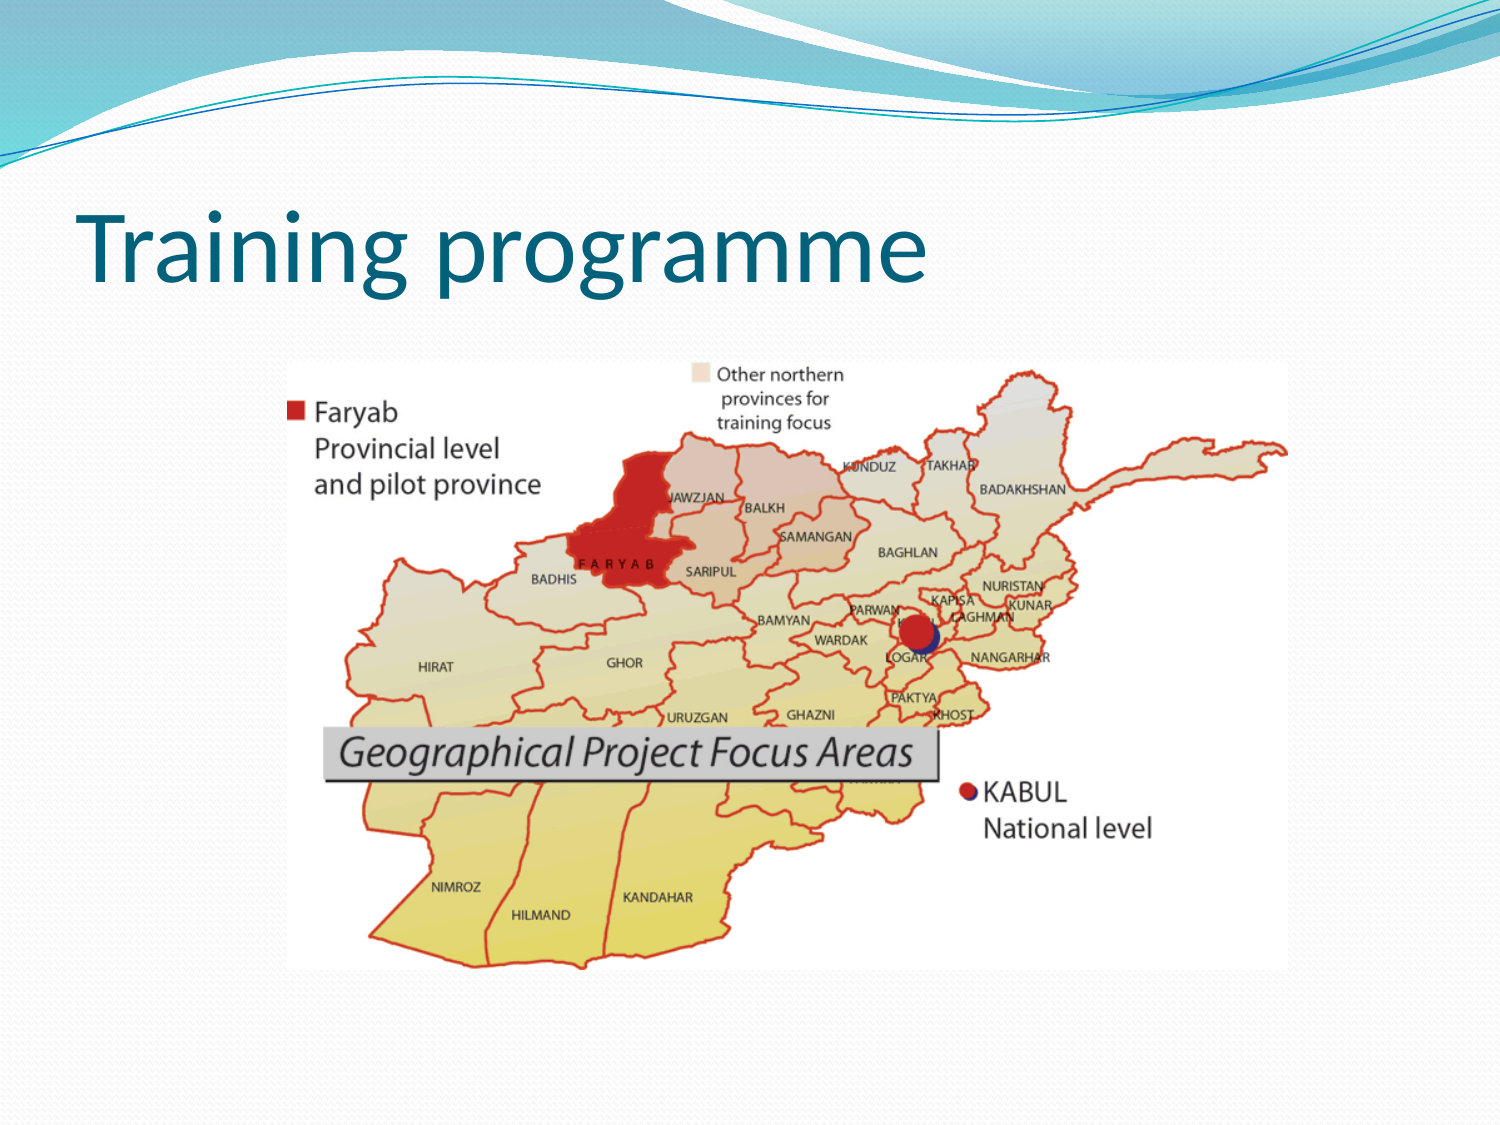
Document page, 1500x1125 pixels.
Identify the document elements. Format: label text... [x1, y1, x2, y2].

picture [287, 362, 1288, 971]
title Training programme [75, 115, 1438, 303]
